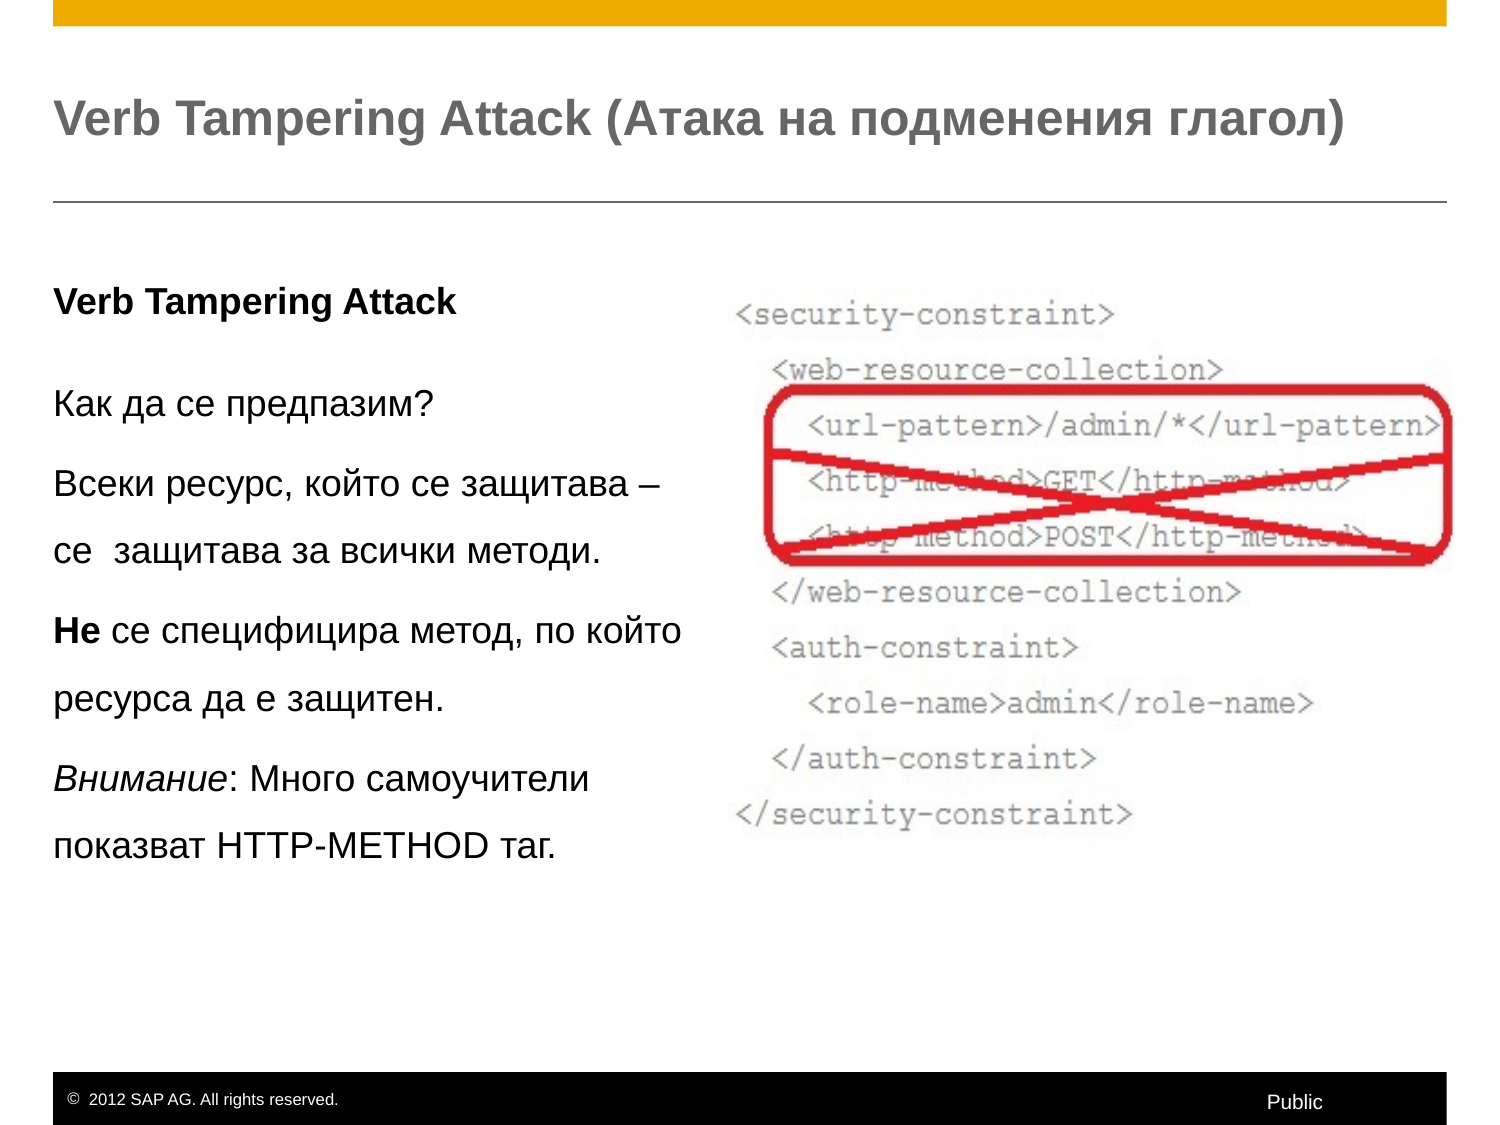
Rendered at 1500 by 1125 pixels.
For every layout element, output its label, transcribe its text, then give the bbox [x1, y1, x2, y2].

title Verb Tampering Attack (Атака на подменения глагол) [53, 53, 1447, 178]
list Verb Tampering Attack Как да се предпазим? Всеки ресурс, който се защитава – се защитава за всички методи. Не се специфицира метод, по който ресурса да е защитен. Внимание: Много самоучители показват HTTP-METHOD таг. [53, 277, 707, 998]
picture [727, 287, 1470, 859]
